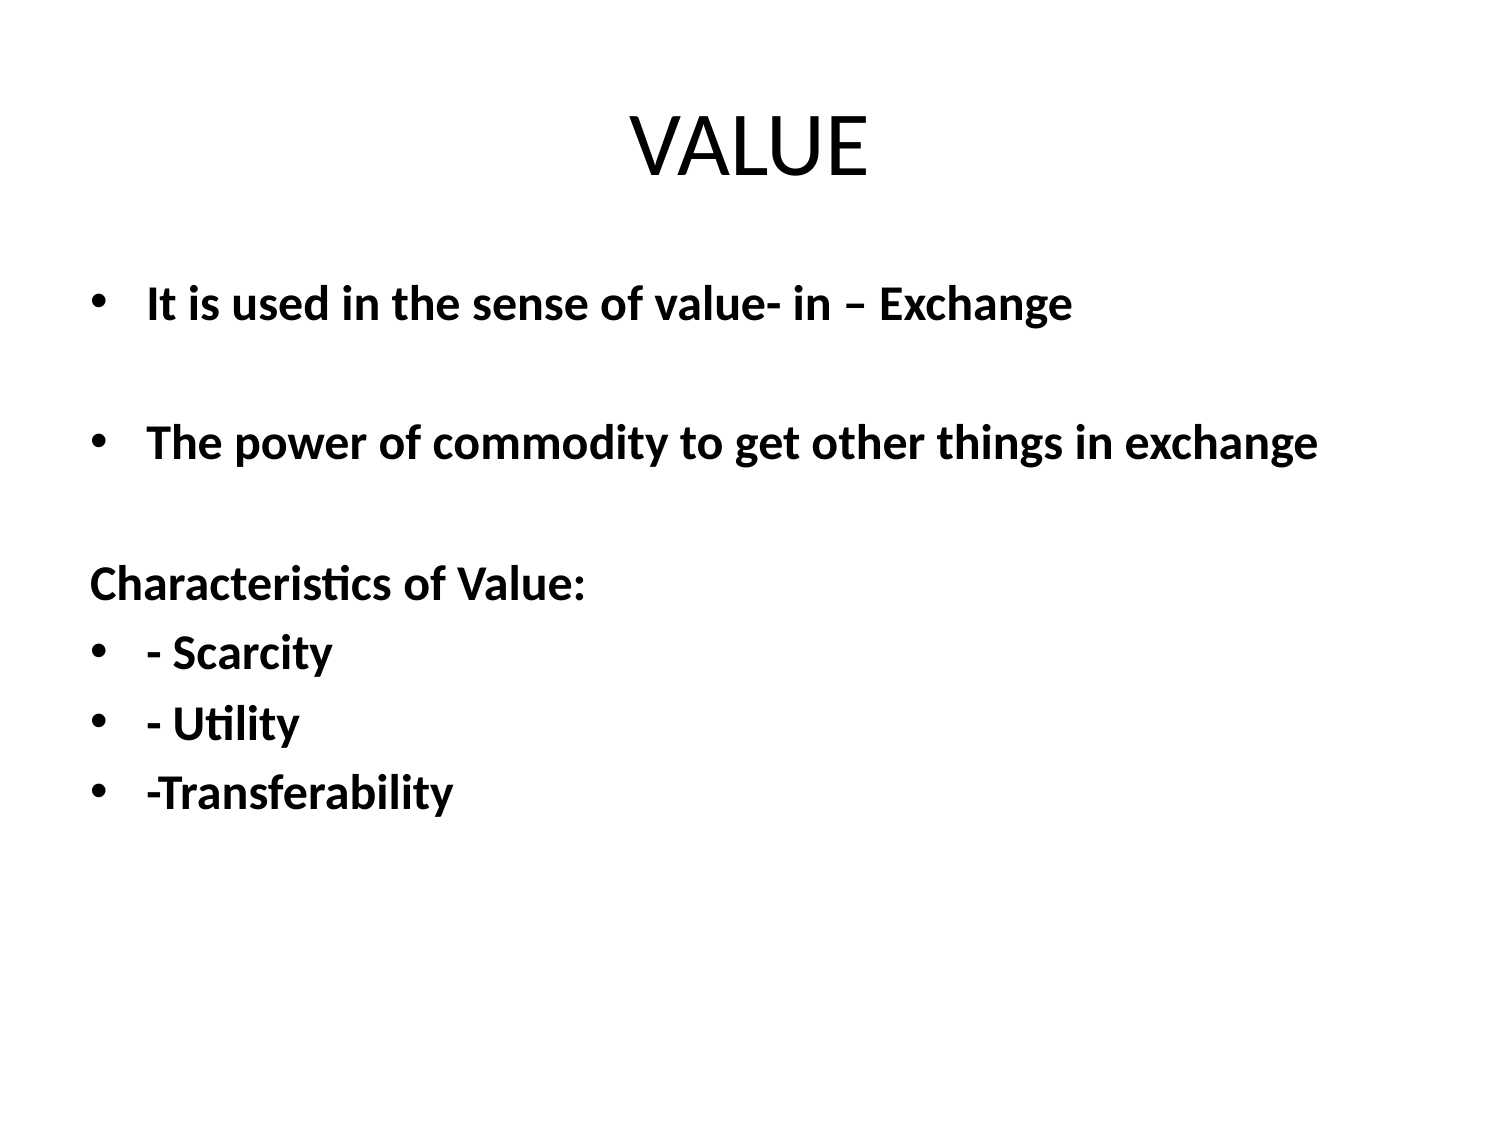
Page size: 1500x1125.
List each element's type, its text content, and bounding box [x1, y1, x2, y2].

list It is used in the sense of value- in – Exchange The power of commodity to get other things in exchange Characteristics of Value: - Scarcity - Utility -Transferability [75, 262, 1425, 1005]
title VALUE [75, 45, 1425, 233]
